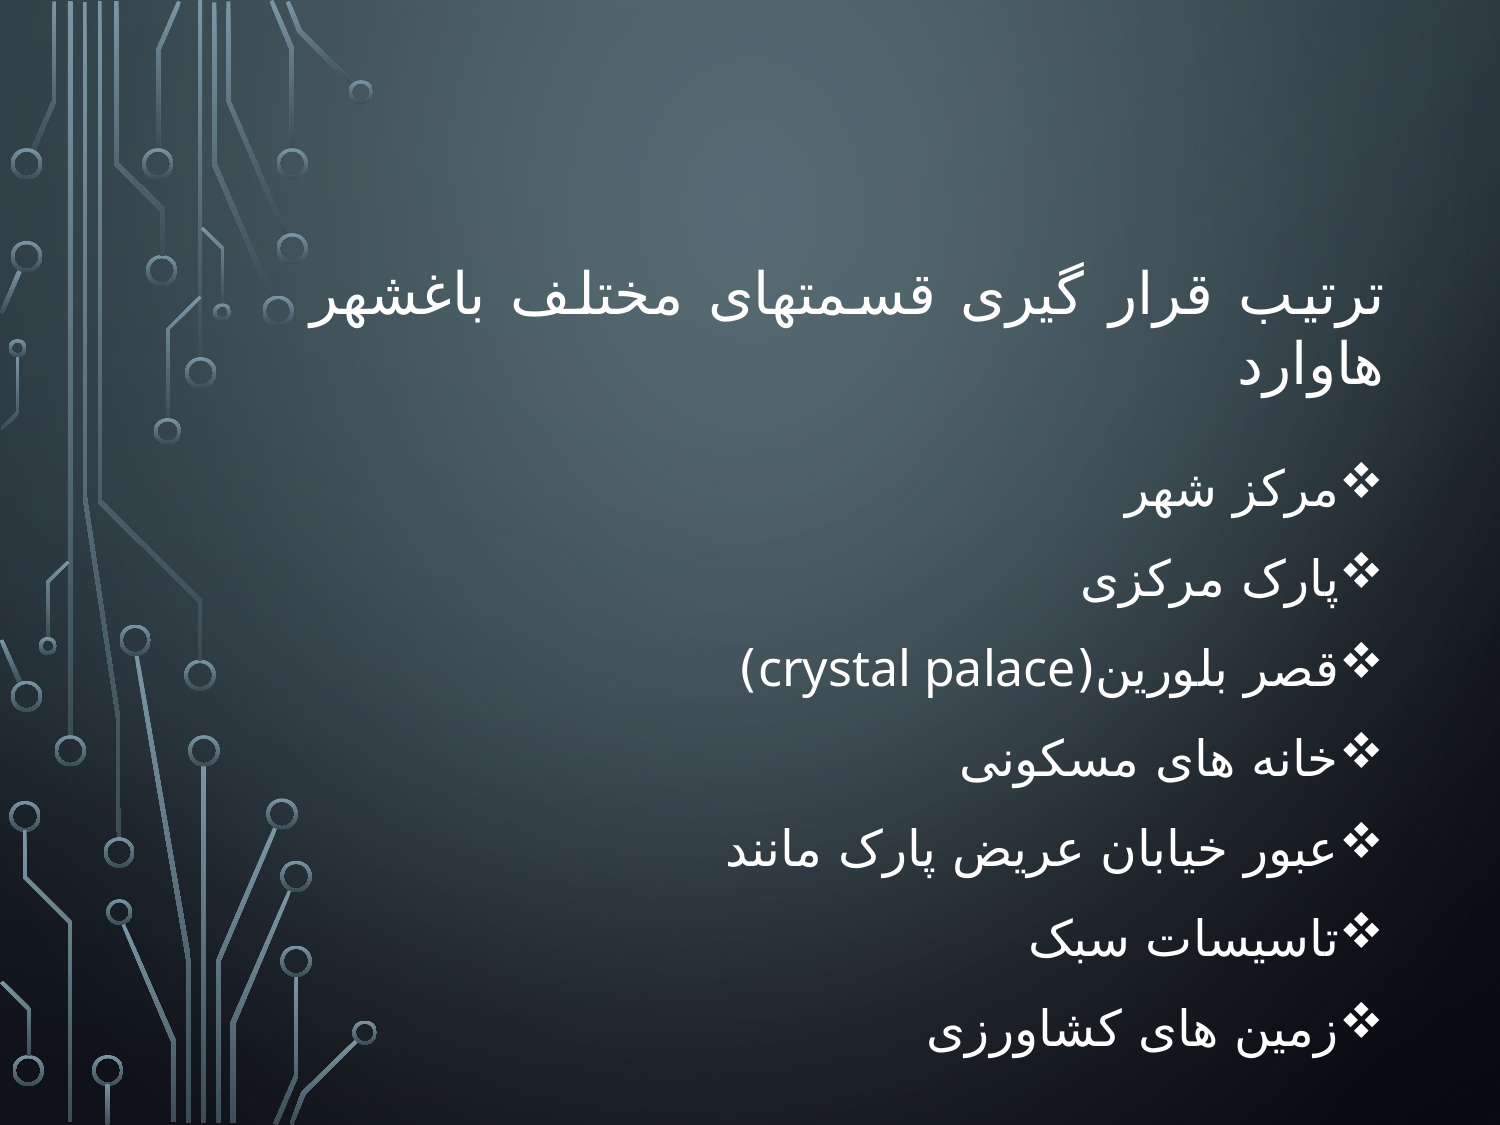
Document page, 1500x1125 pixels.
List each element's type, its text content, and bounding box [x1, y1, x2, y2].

text_box ترتیب قرار گیری قسمتهای مختلف باغشهر هاوارد مرکز شهر پارک مرکزی قصر بلورین(crystal palace) خانه های مسکونی عبور خیابان عریض پارک مانند تاسیسات سبک زمین های کشاورزی [289, 148, 1400, 1124]
